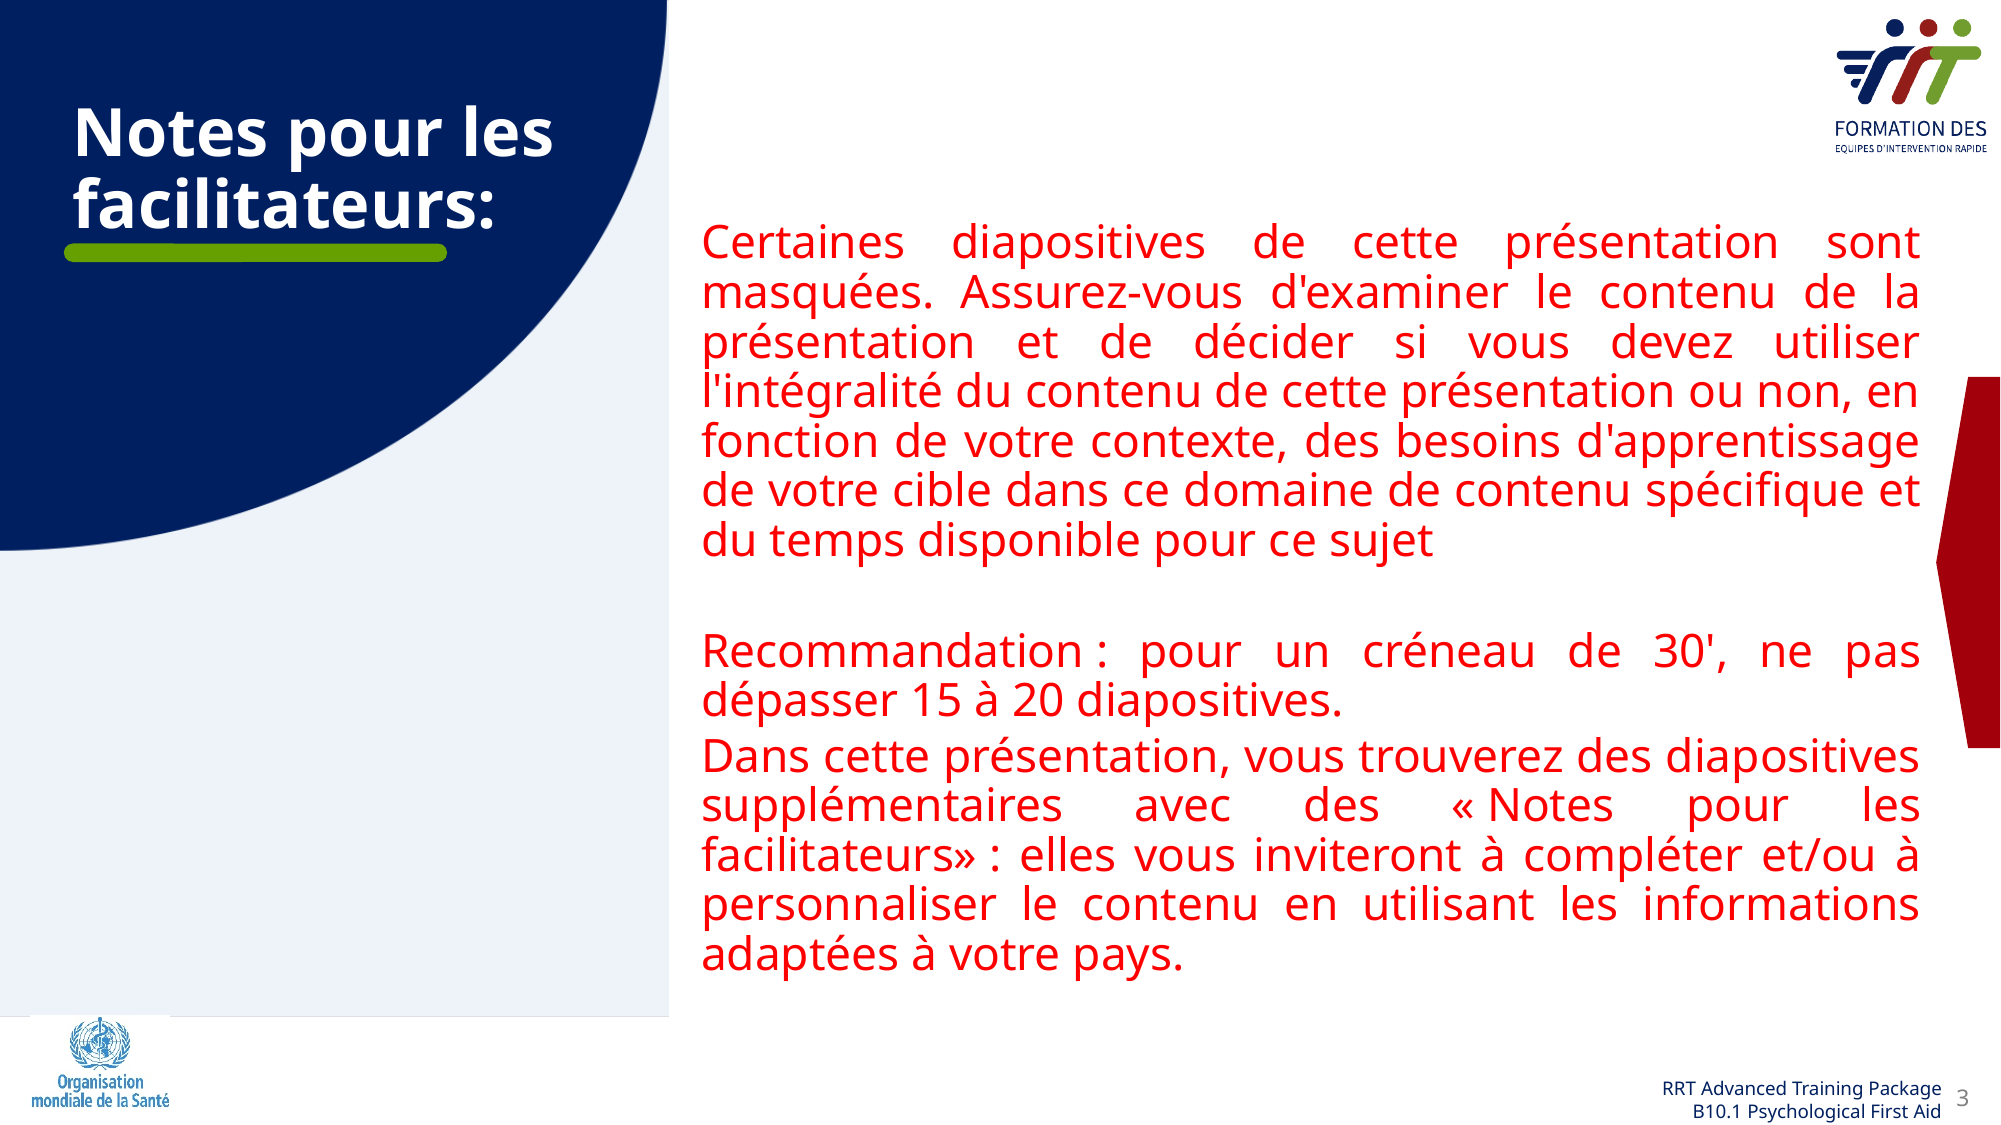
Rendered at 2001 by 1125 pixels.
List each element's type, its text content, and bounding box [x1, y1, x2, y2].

picture [0, 0, 669, 1108]
title Notes pour les facilitateurs: [64, 73, 601, 269]
picture [1835, 18, 1987, 154]
list Certaines diapositives de cette présentation sont masquées. Assurez-vous d'examiner le contenu de la présentation et de décider si vous devez utiliser l'intégralité du contenu de cette présentation ou non, en fonction de votre contexte, des besoins d'apprentissage de votre cible dans ce domaine de contenu spécifique et du temps disponible pour ce sujet Recommandation : pour un créneau de 30', ne pas dépasser 15 à 20 diapositives. Dans cette présentation, vous trouverez des diapositives supplémentaires avec des « Notes pour les facilitateurs» : elles vous inviteront à compléter et/ou à personnaliser le contenu en utilisant les informations adaptées à votre pays. [700, 218, 1922, 1032]
